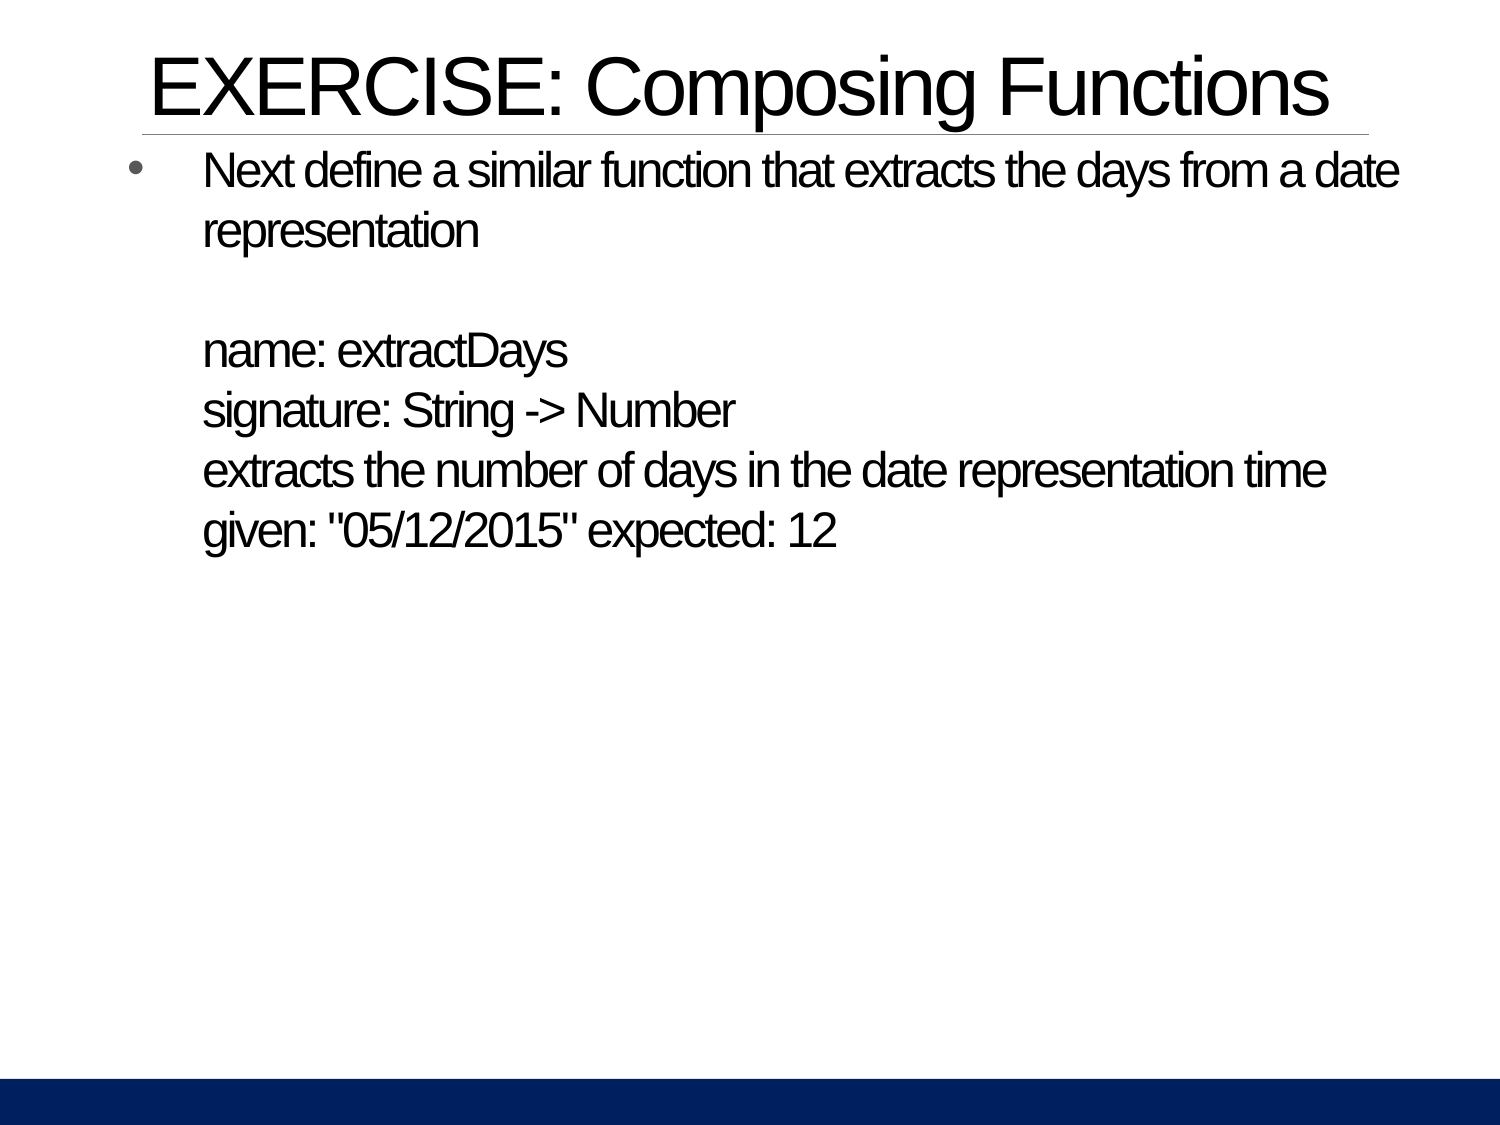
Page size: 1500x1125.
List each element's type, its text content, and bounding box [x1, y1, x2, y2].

title EXERCISE: Composing Functions [146, 29, 1500, 220]
text_box Next define a similar function that extracts the days from a date representation name: extractDays signature: String -> Number extracts the number of days in the date representation time given: "05/12/2015" expected: 12 [124, 112, 1440, 558]
